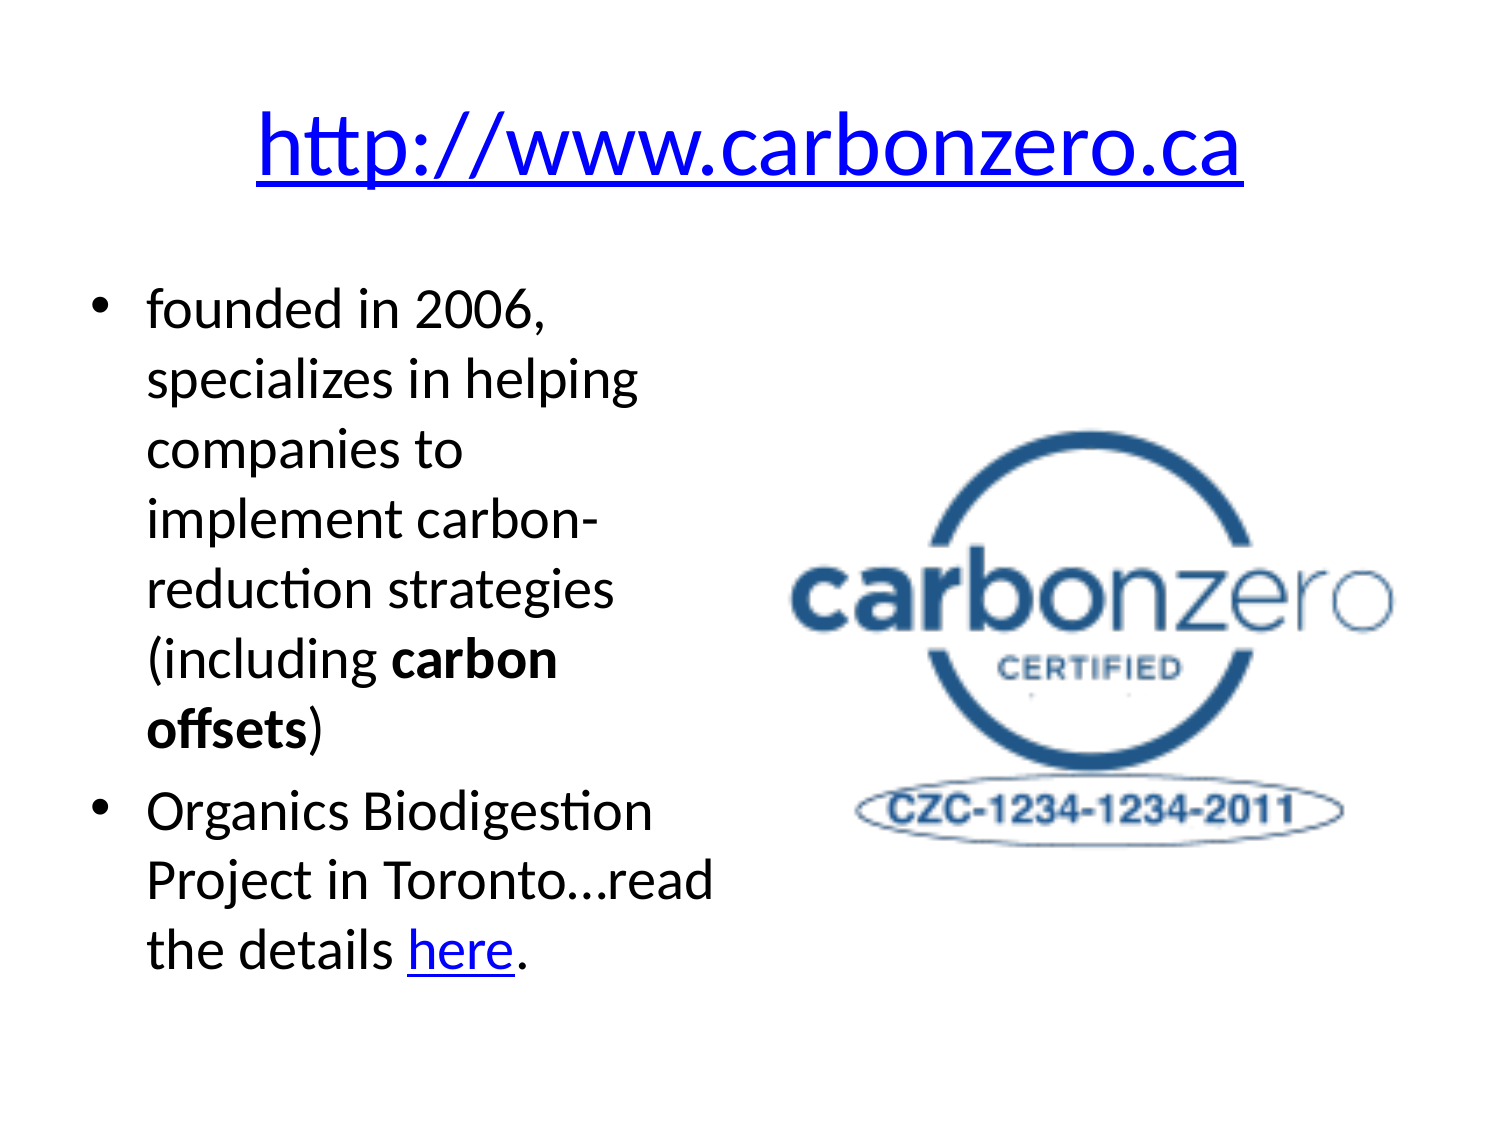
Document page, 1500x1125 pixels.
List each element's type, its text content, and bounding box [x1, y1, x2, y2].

list founded in 2006, specializes in helping companies to implement carbon-reduction strategies (including carbon offsets) Organics Biodigestion Project in Toronto…read the details here. [75, 262, 738, 1005]
title http://www.carbonzero.ca [75, 45, 1425, 233]
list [762, 262, 1426, 1006]
